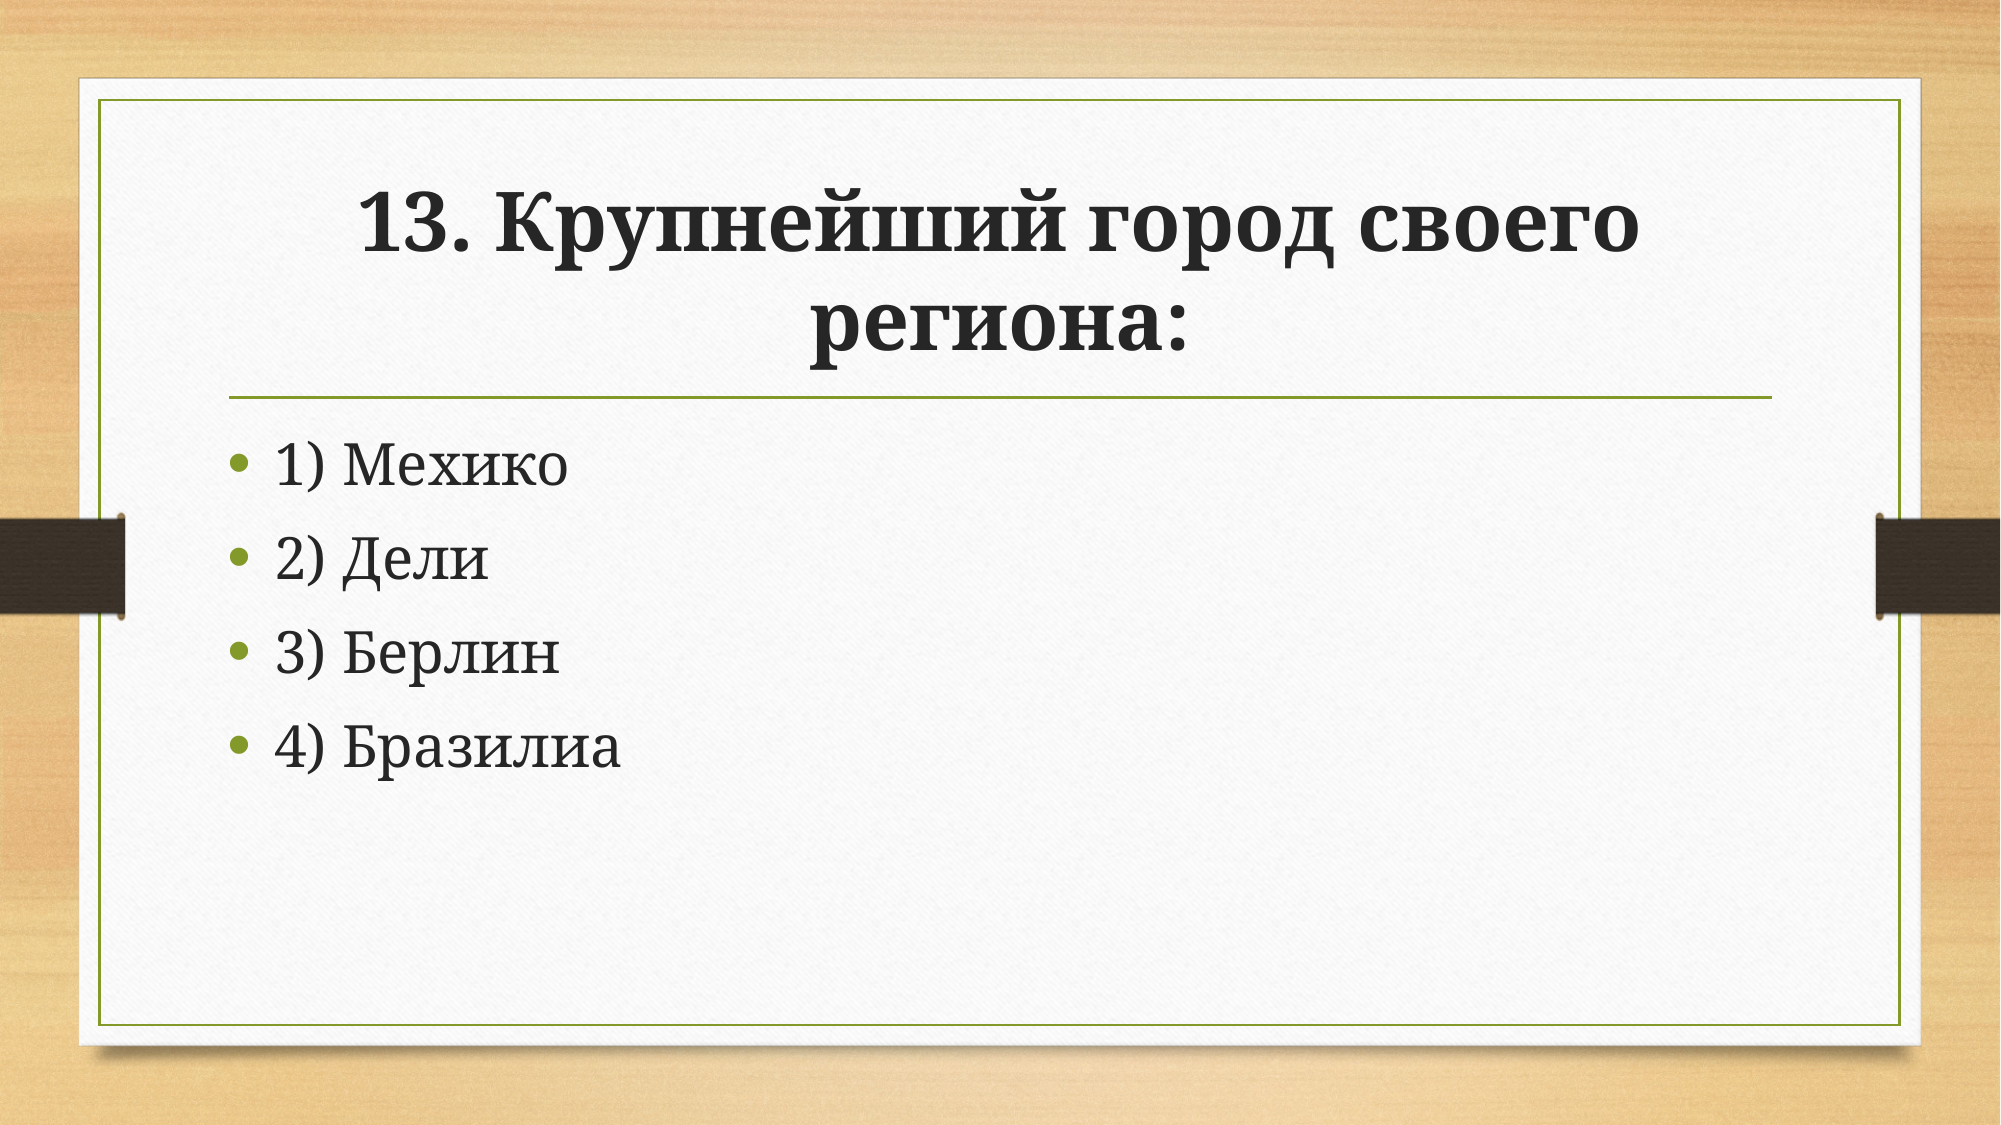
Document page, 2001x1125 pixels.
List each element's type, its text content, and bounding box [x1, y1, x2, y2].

title 13. Крупнейший город своего региона: [212, 161, 1788, 375]
list 1) Мехико 2) Дели 3) Берлин 4) Бразилиа [212, 419, 1788, 964]
picture [0, 0, 2001, 1125]
